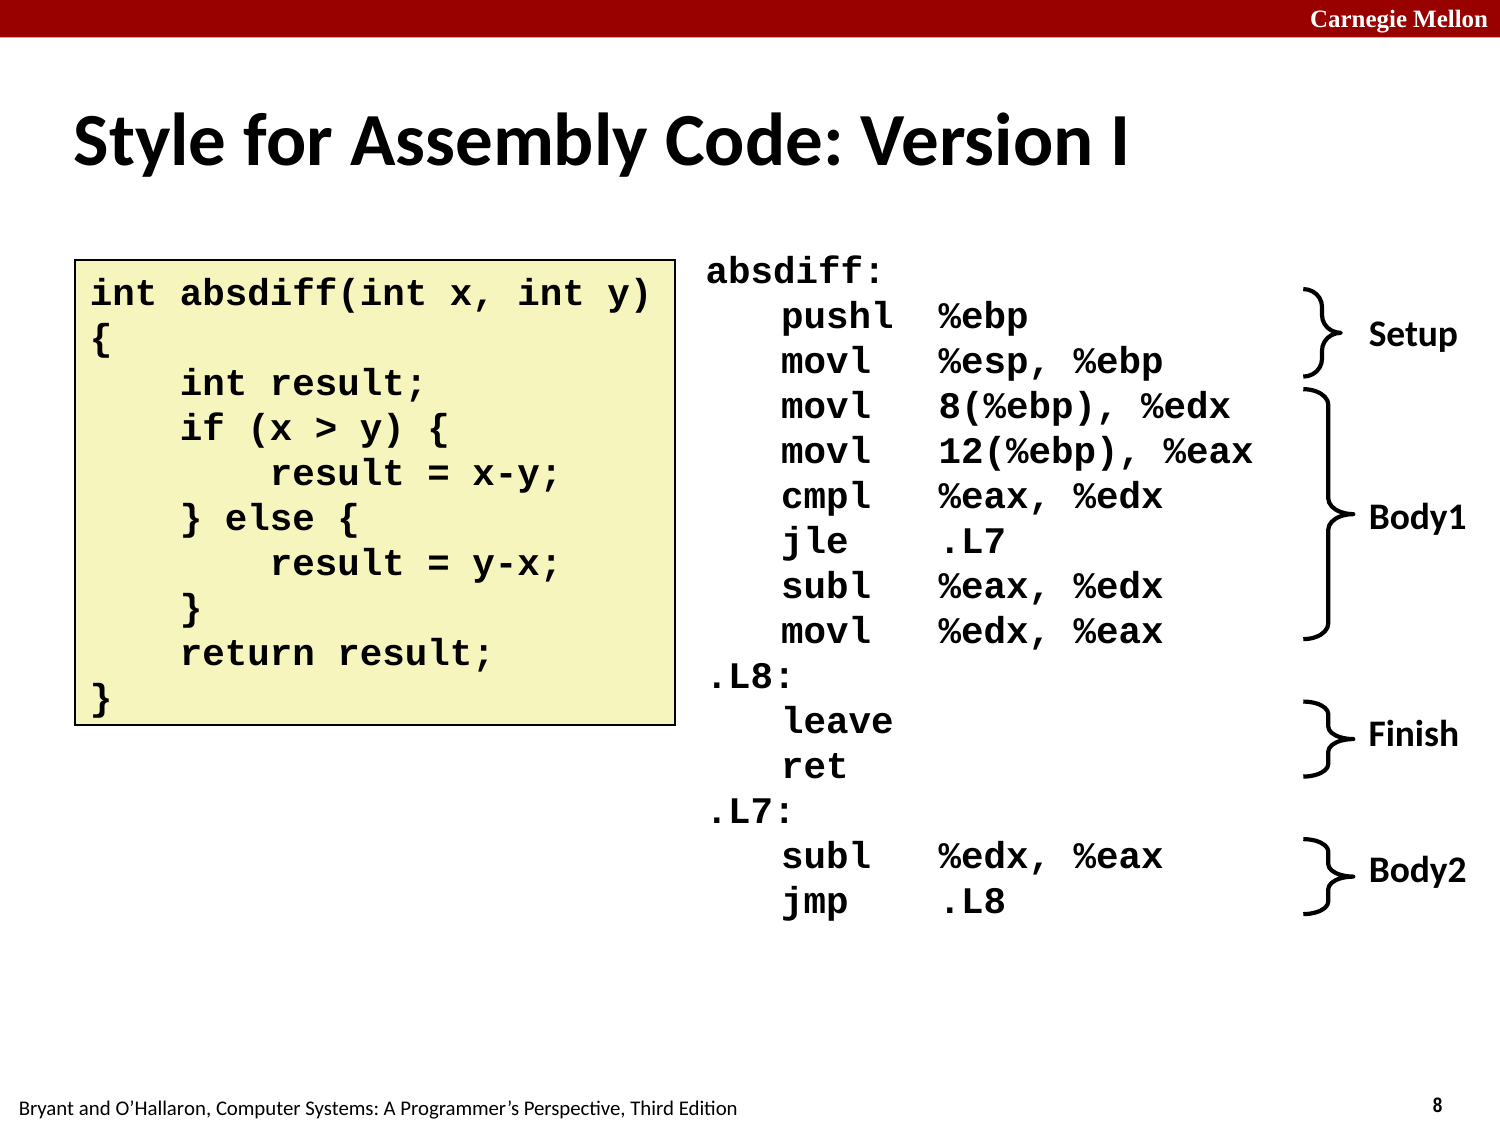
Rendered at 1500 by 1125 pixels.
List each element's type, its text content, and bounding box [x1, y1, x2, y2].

text_box absdiff: pushl %ebp movl %esp, %ebp movl 8(%ebp), %edx movl 12(%ebp), %eax cmpl %eax, %edx jle .L7 subl %eax, %edx movl %edx, %eax .L8: leave ret .L7: subl %edx, %eax jmp .L8 [690, 239, 1500, 929]
text_box Body1 [1354, 484, 1482, 544]
text_box int absdiff(int x, int y) { int result; if (x > y) { result = x-y; } else { result = y-x; } return result; } [74, 260, 675, 725]
text_box [1303, 289, 1341, 377]
title Style for Assembly Code: Version I [58, 72, 1305, 199]
text_box Setup [1354, 301, 1473, 362]
text_box [1303, 839, 1354, 915]
text_box [1303, 701, 1353, 777]
text_box Finish [1353, 701, 1475, 762]
text_box Body2 [1354, 837, 1482, 897]
text_box [1303, 389, 1354, 640]
